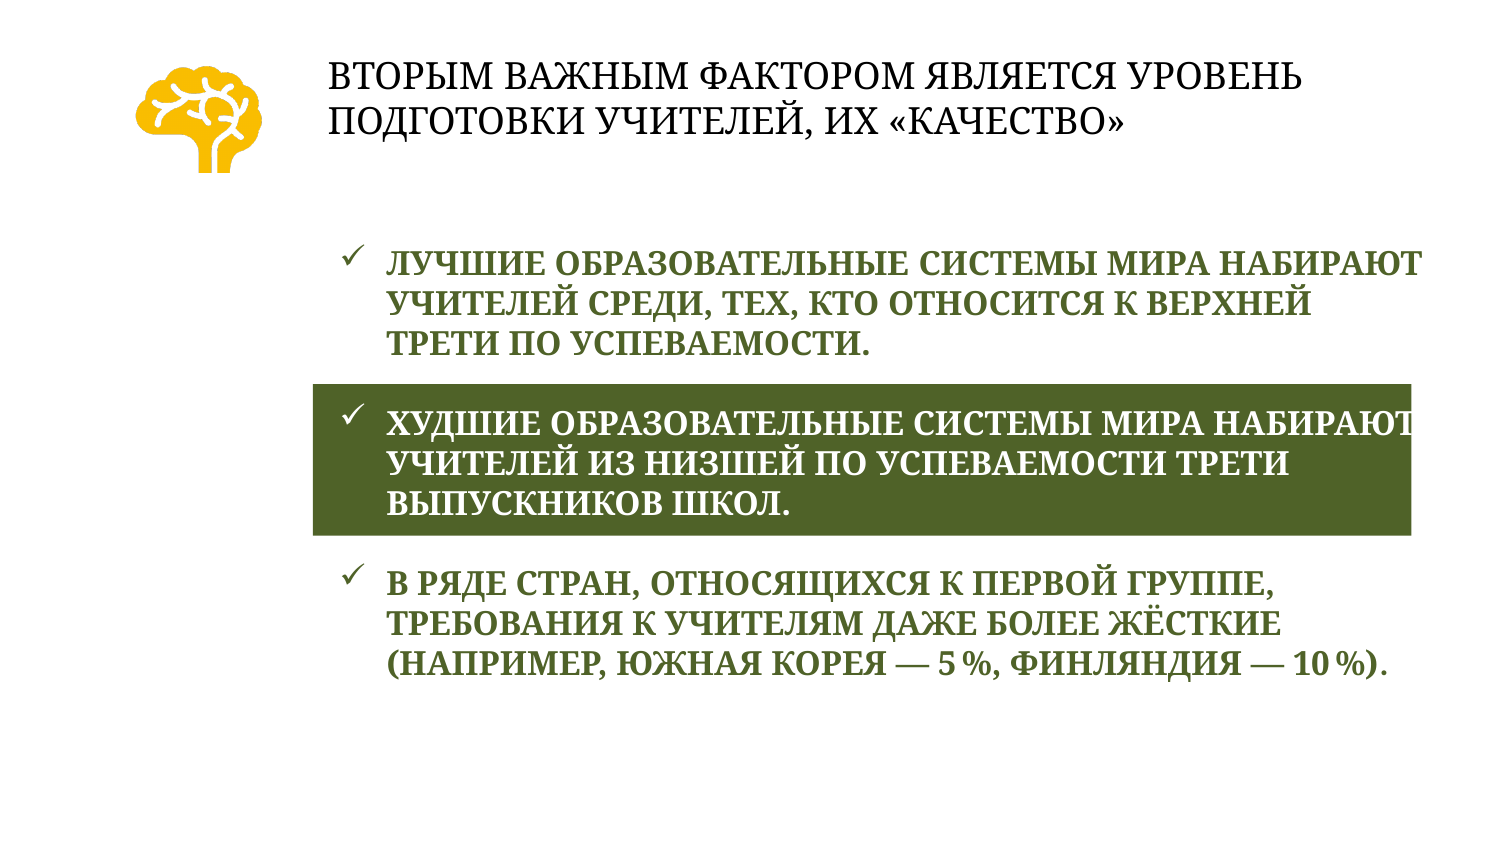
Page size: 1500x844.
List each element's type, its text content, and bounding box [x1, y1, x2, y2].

picture [123, 44, 275, 195]
text_box ЛУЧШИЕ ОБРАЗОВАТЕЛЬНЫЕ СИСТЕМЫ МИРА НАБИРАЮТ УЧИТЕЛЕЙ СРЕДИ, ТЕХ, КТО ОТНОСИТСЯ К ВЕРХНЕЙ ТРЕТИ ПО УСПЕВАЕМОСТИ. ХУДШИЕ ОБРАЗОВАТЕЛЬНЫЕ СИСТЕМЫ МИРА НАБИРАЮТ УЧИТЕЛЕЙ ИЗ НИЗШЕЙ ПО УСПЕВАЕМОСТИ ТРЕТИ ВЫПУСКНИКОВ ШКОЛ. В РЯДЕ СТРАН, ОТНОСЯЩИХСЯ К ПЕРВОЙ ГРУППЕ, ТРЕБОВАНИЯ К УЧИТЕЛЯМ ДАЖЕ БОЛЕЕ ЖЁСТКИЕ (НАПРИМЕР, ЮЖНАЯ КОРЕЯ — 5 %, ФИНЛЯНДИЯ — 10 %). [324, 235, 1447, 809]
text_box [311, 382, 324, 538]
text_box ВТОРЫМ ВАЖНЫМ ФАКТОРОМ ЯВЛЯЕТСЯ УРОВЕНЬ ПОДГОТОВКИ УЧИТЕЛЕЙ, ИХ «КАЧЕСТВО» [312, 44, 1329, 150]
